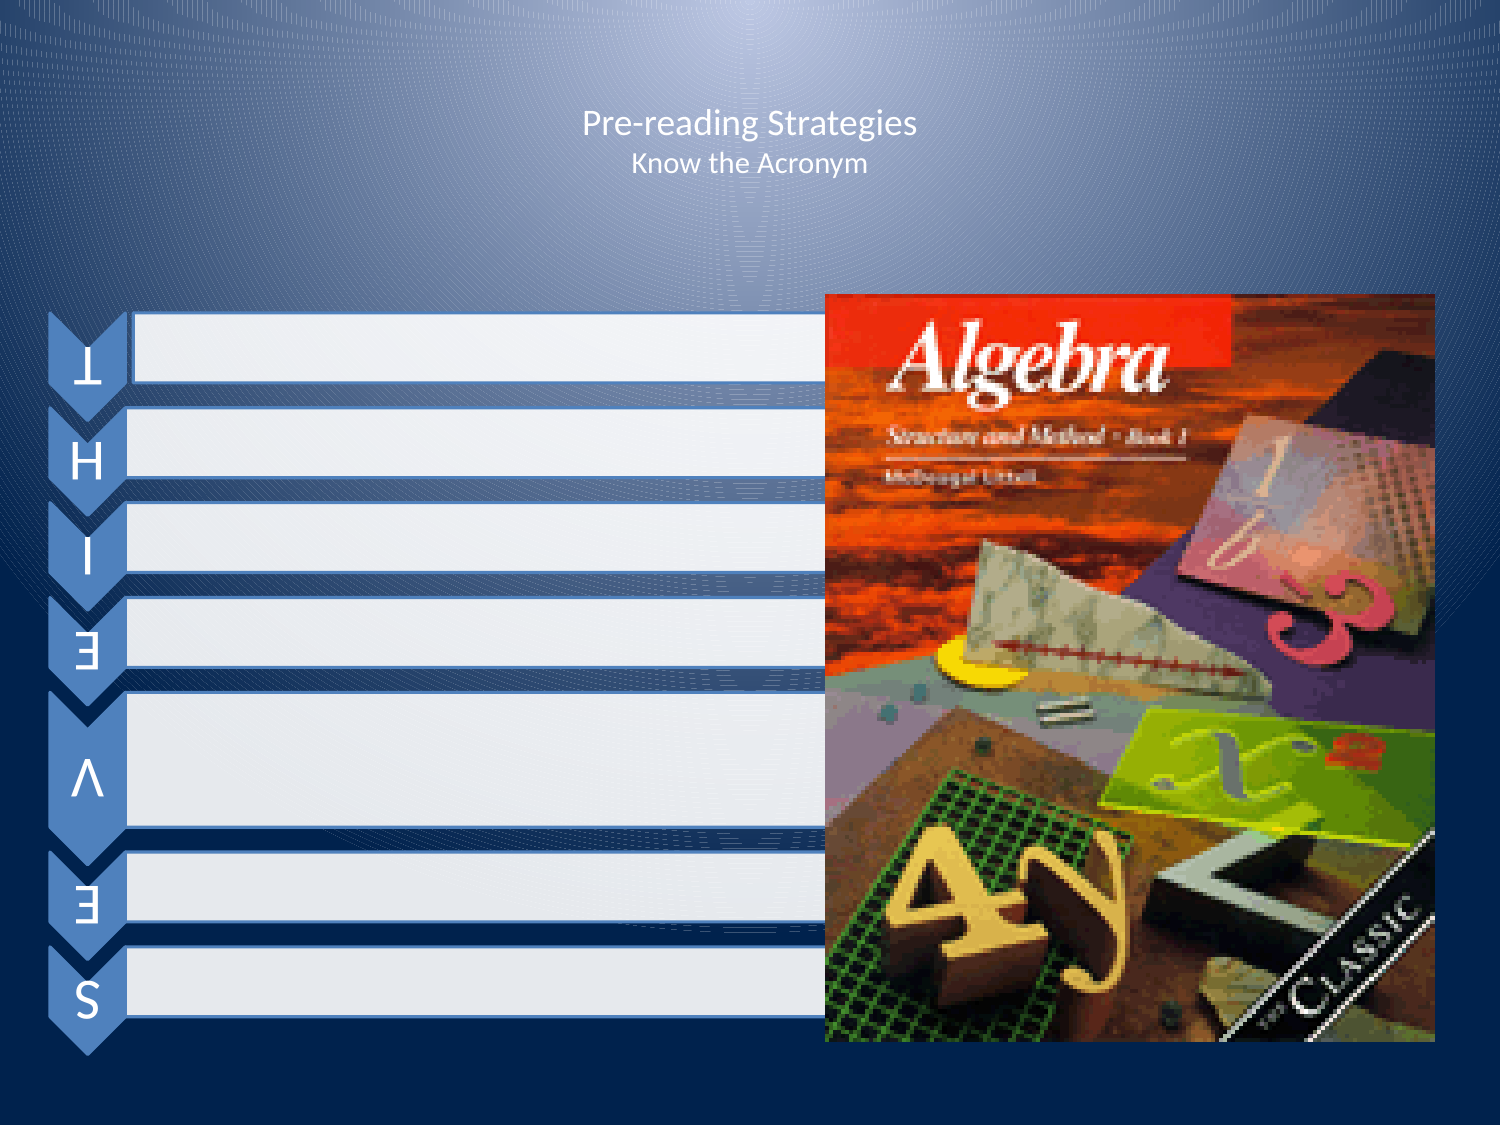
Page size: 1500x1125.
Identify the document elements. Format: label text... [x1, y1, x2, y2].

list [49, 312, 817, 1056]
title Pre-reading Strategies Know the Acronym [75, 45, 1425, 233]
picture [824, 262, 1435, 1076]
